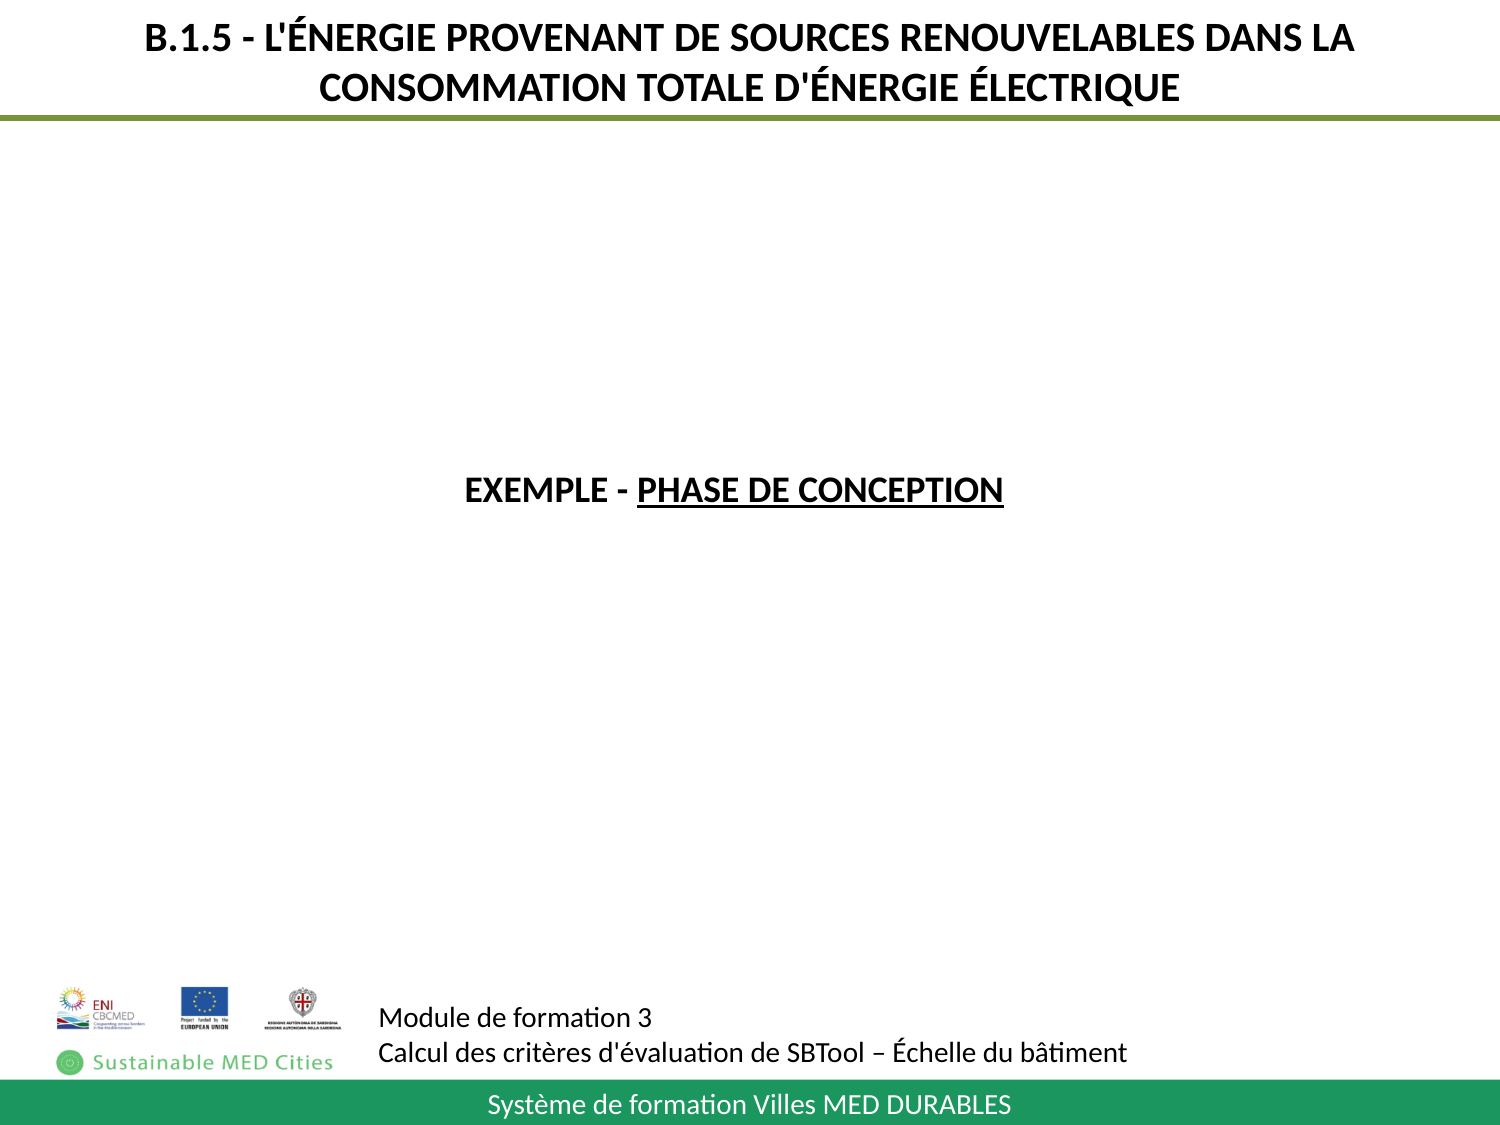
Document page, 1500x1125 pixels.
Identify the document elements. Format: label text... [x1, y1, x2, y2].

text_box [0, 972, 1500, 1125]
list EXEMPLE - PHASE DE CONCEPTION [43, 262, 1425, 944]
title B.1.5 - L'ÉNERGIE PROVENANT DE SOURCES RENOUVELABLES DANS LA CONSOMMATION TOTALE D'ÉNERGIE ÉLECTRIQUE [0, 0, 1500, 121]
